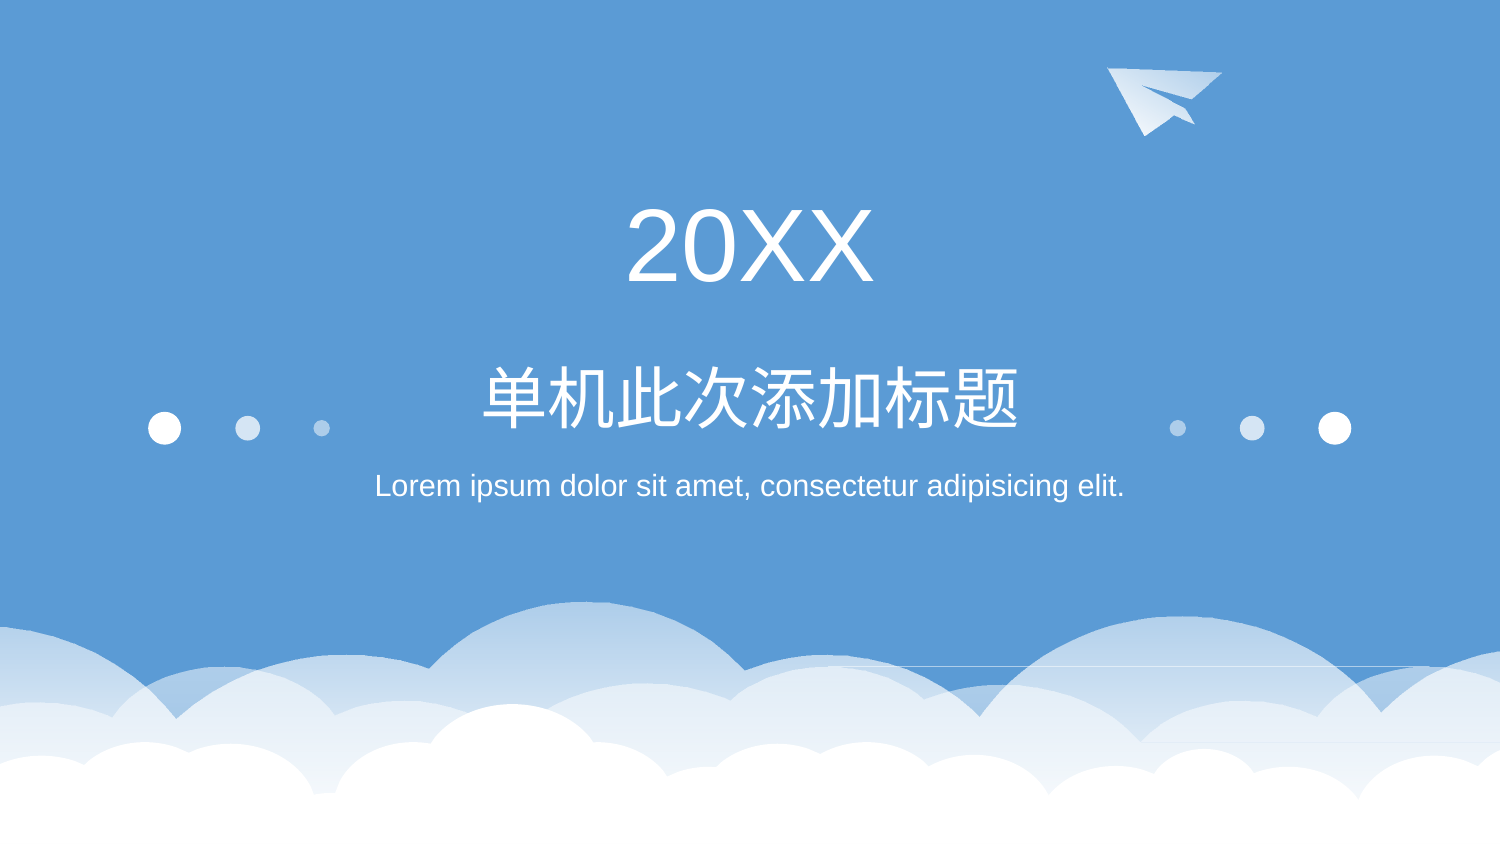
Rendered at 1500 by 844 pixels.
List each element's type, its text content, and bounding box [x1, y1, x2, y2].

subtitle Lorem ipsum dolor sit amet, consectetur adipisicing elit. [355, 454, 1145, 511]
text_box 20XX [527, 153, 973, 315]
title 单机此次添加标题 [355, 316, 1145, 451]
